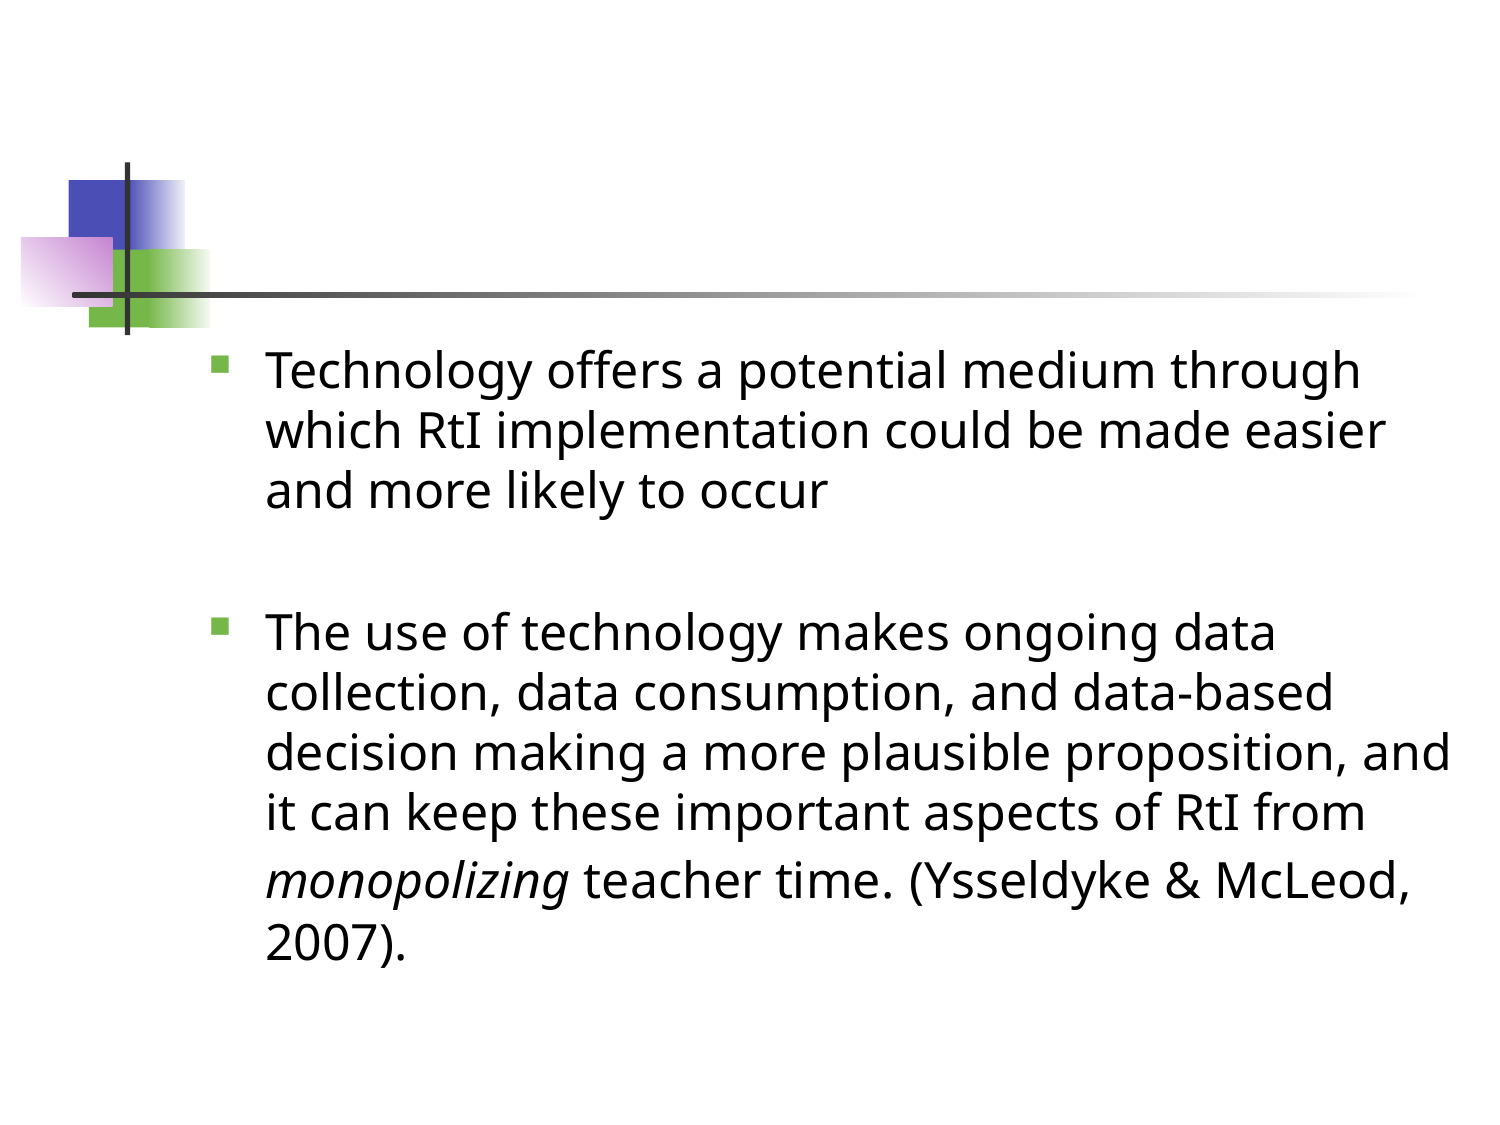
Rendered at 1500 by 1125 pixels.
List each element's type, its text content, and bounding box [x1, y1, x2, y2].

list Technology offers a potential medium through which RtI implementation could be made easier and more likely to occur The use of technology makes ongoing data collection, data consumption, and data-based decision making a more plausible proposition, and it can keep these important aspects of RtI from monopolizing teacher time. (Ysseldyke & McLeod, 2007). [193, 330, 1470, 1007]
